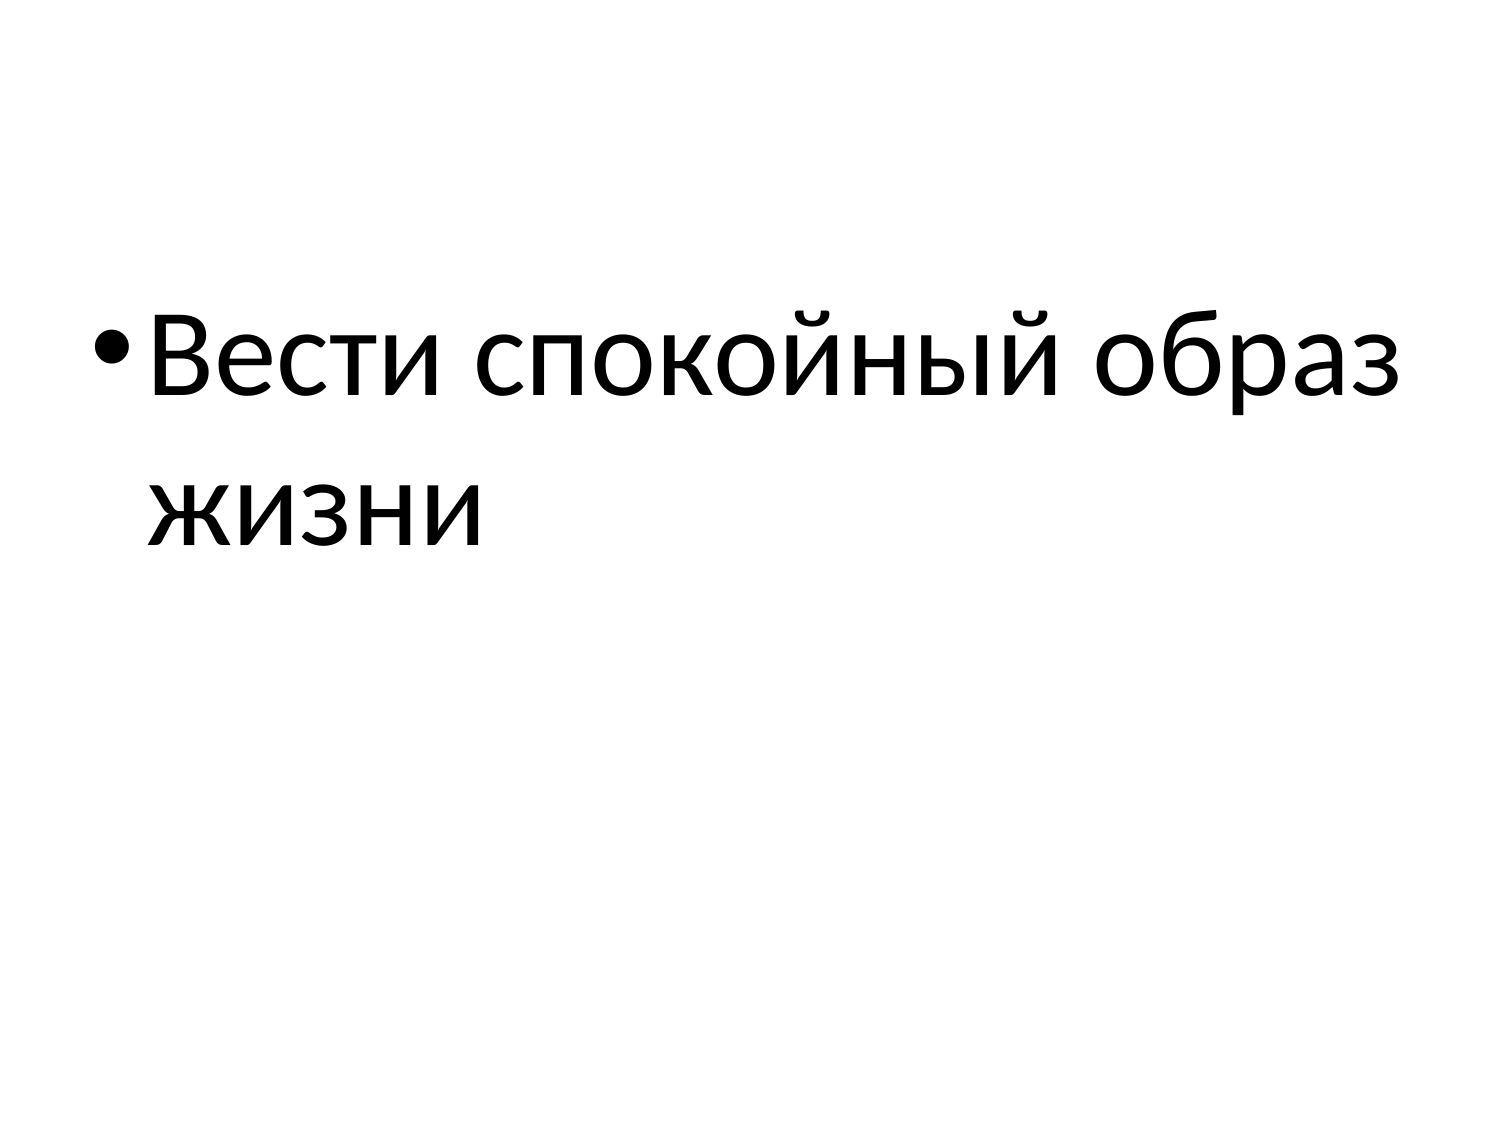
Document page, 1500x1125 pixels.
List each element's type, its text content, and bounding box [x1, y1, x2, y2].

list Вести спокойный образ жизни [75, 262, 1425, 1005]
